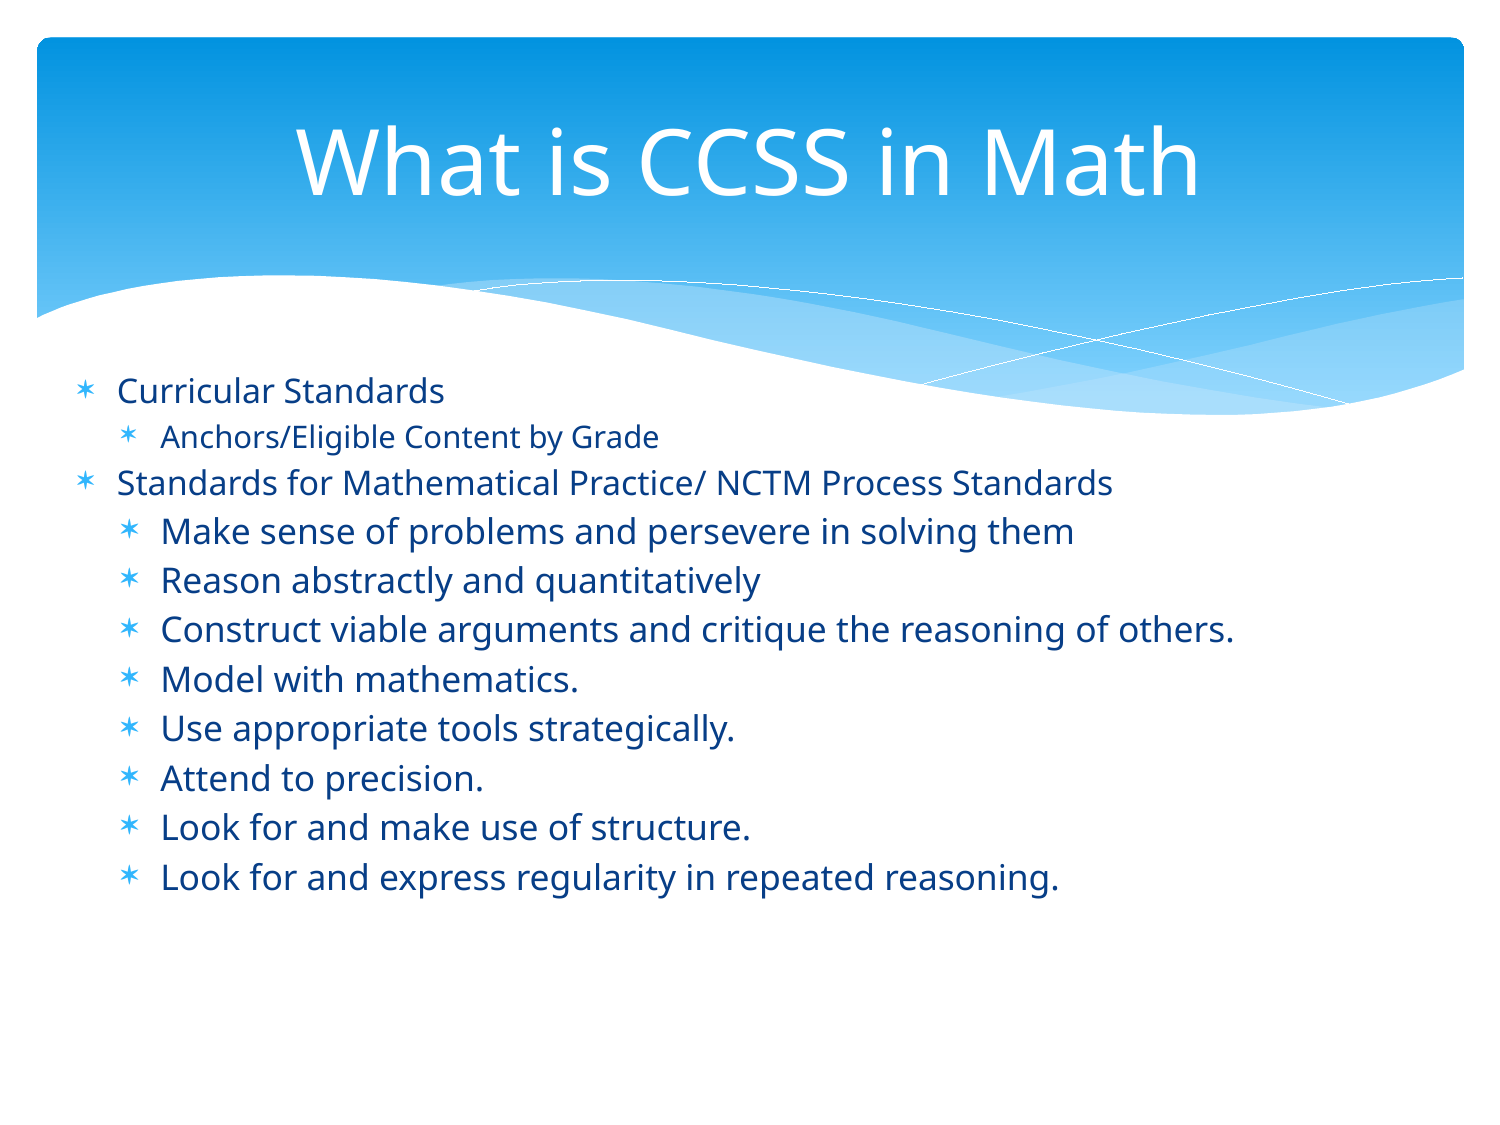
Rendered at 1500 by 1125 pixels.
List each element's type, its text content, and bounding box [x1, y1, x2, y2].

list Curricular Standards Anchors/Eligible Content by Grade Standards for Mathematical Practice/ NCTM Process Standards Make sense of problems and persevere in solving them Reason abstractly and quantitatively Construct viable arguments and critique the reasoning of others. Model with mathematics. Use appropriate tools strategically. Attend to precision. Look for and make use of structure. Look for and express regularity in repeated reasoning. [62, 362, 1250, 929]
title What is CCSS in Math [75, 55, 1425, 261]
